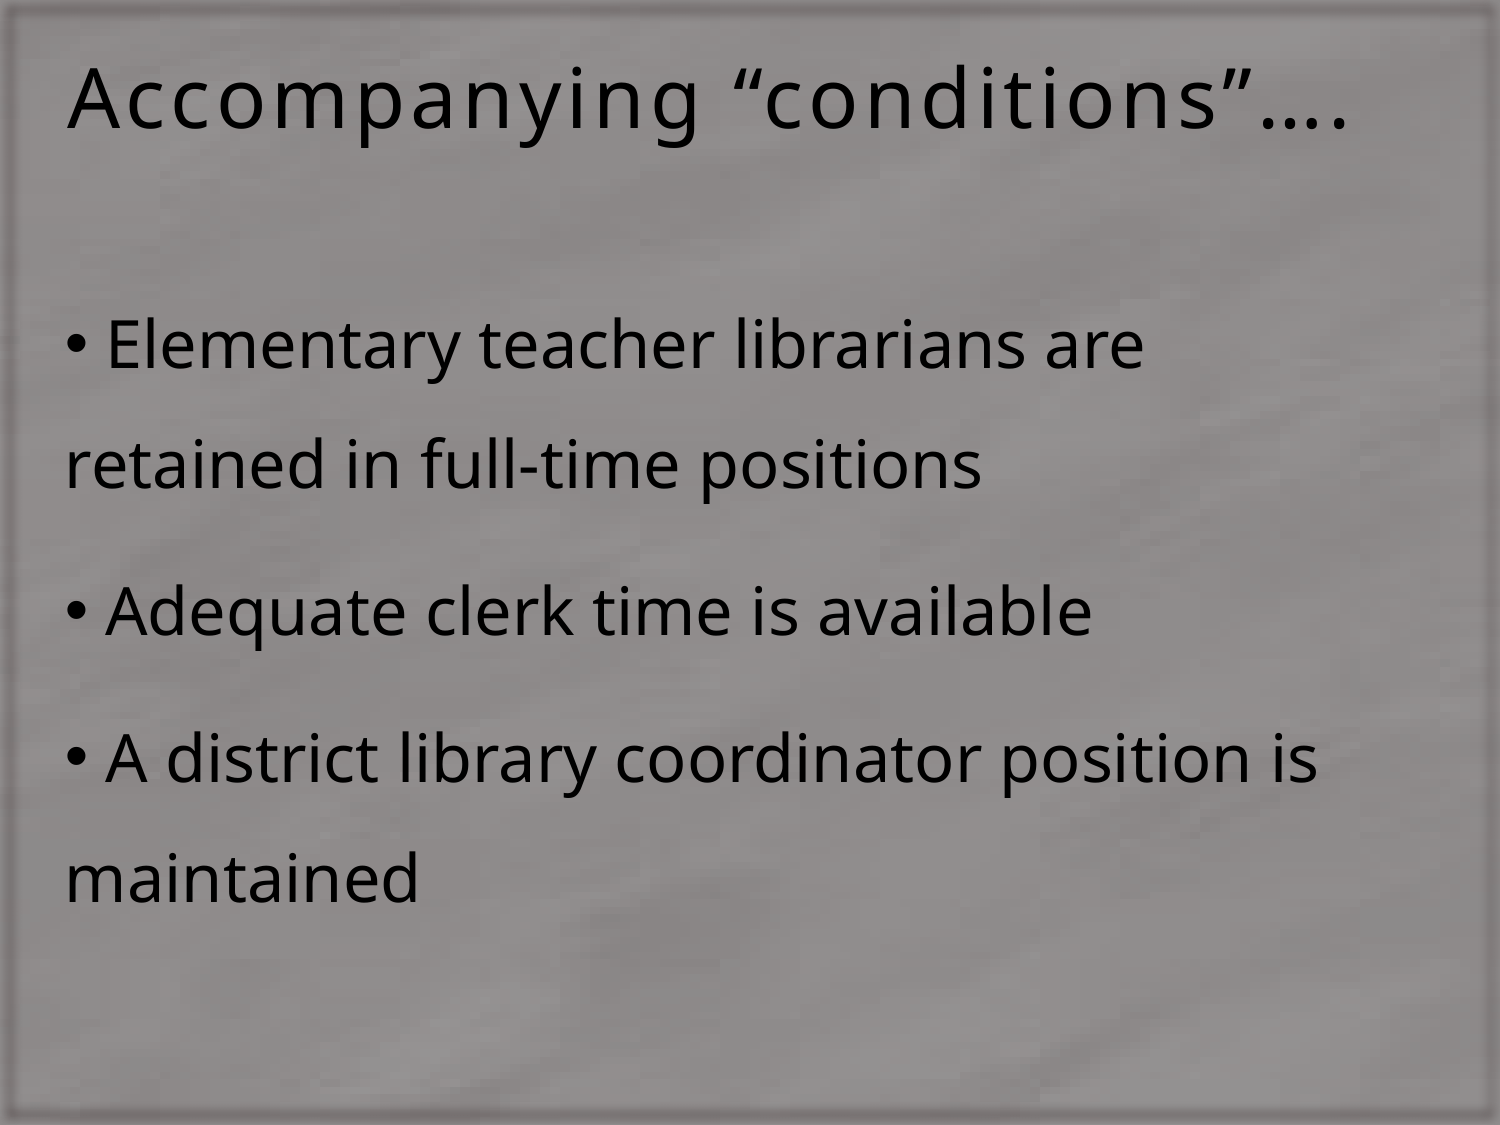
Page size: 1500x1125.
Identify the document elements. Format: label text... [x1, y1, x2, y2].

title Accompanying “conditions”…. [52, 37, 1448, 225]
text_box Elementary teacher librarians are retained in full-time positions Adequate clerk time is available A district library coordinator position is maintained [50, 254, 1438, 923]
